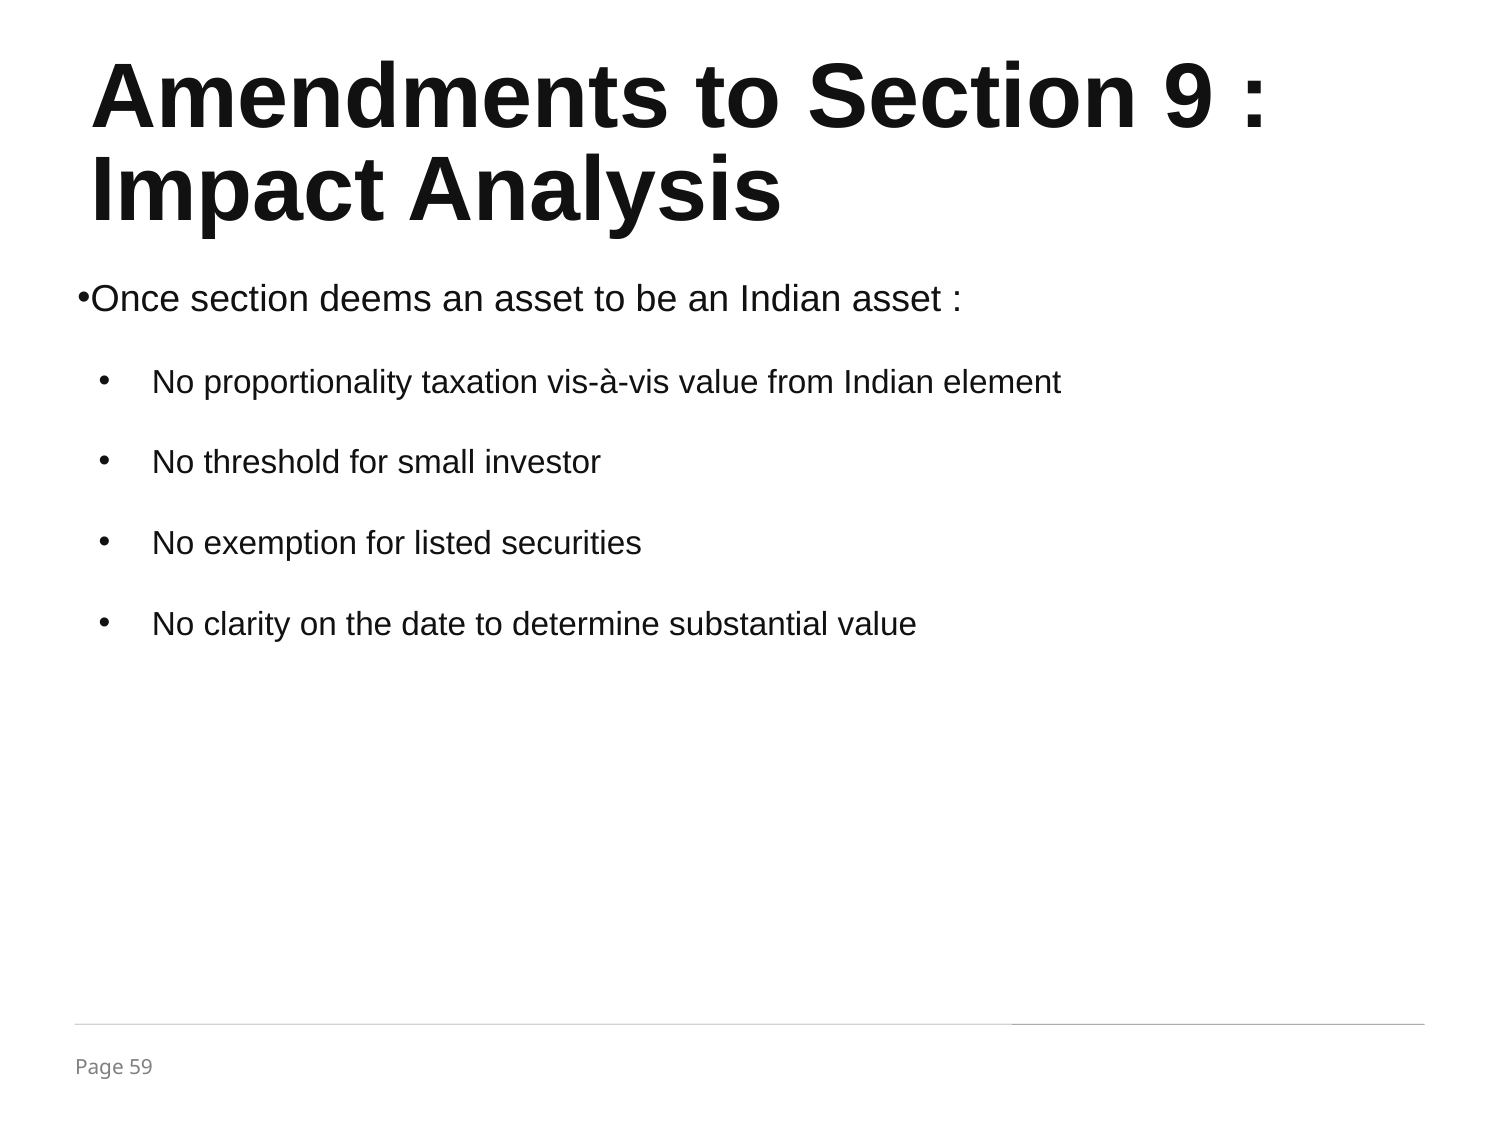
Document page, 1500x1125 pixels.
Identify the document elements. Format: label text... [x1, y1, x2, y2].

title Amendments to Section 9 : Impact Analysis [75, 45, 1425, 173]
list Once section deems an asset to be an Indian asset : No proportionality taxation vis-à-vis value from Indian element No threshold for small investor No exemption for listed securities No clarity on the date to determine substantial value [62, 244, 1463, 1094]
